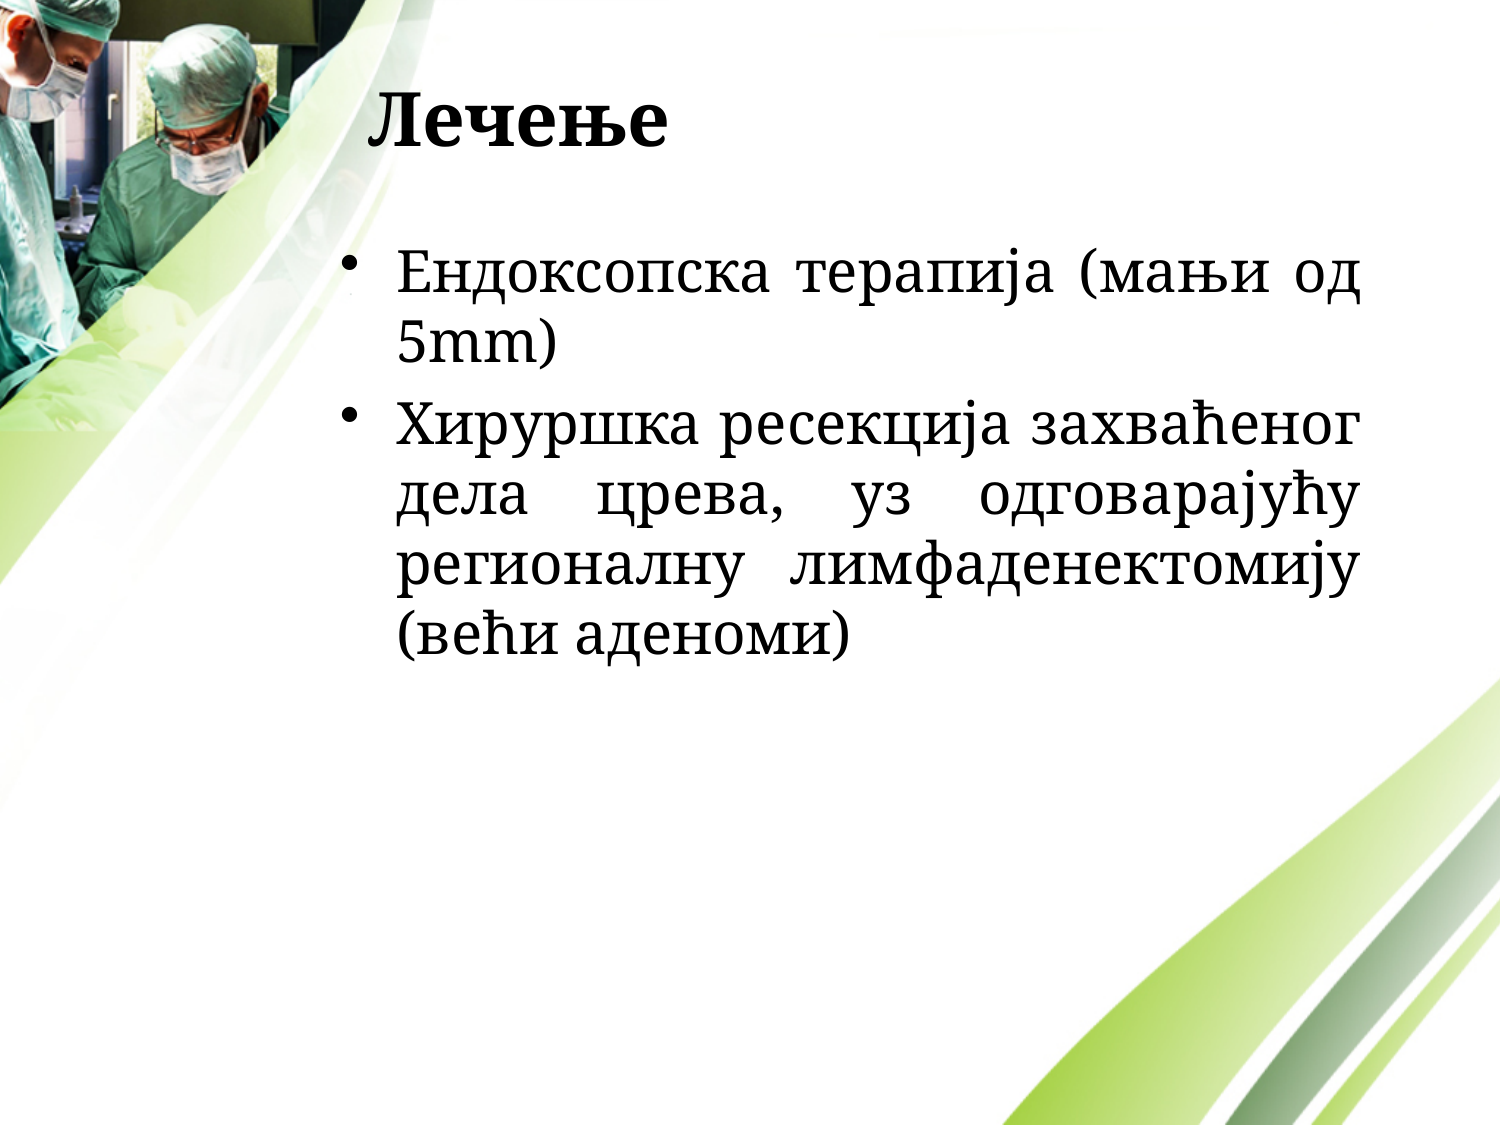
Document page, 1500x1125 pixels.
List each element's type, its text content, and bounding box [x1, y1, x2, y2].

picture [0, 0, 1500, 1125]
list Ендоксопска терапија (мањи од 5mm) Хируршка ресекција захваћеног дела црева, уз одговарајућу регионалну лимфаденектомију (већи аденоми) [324, 226, 1377, 1125]
title Лечење [352, 74, 1500, 159]
